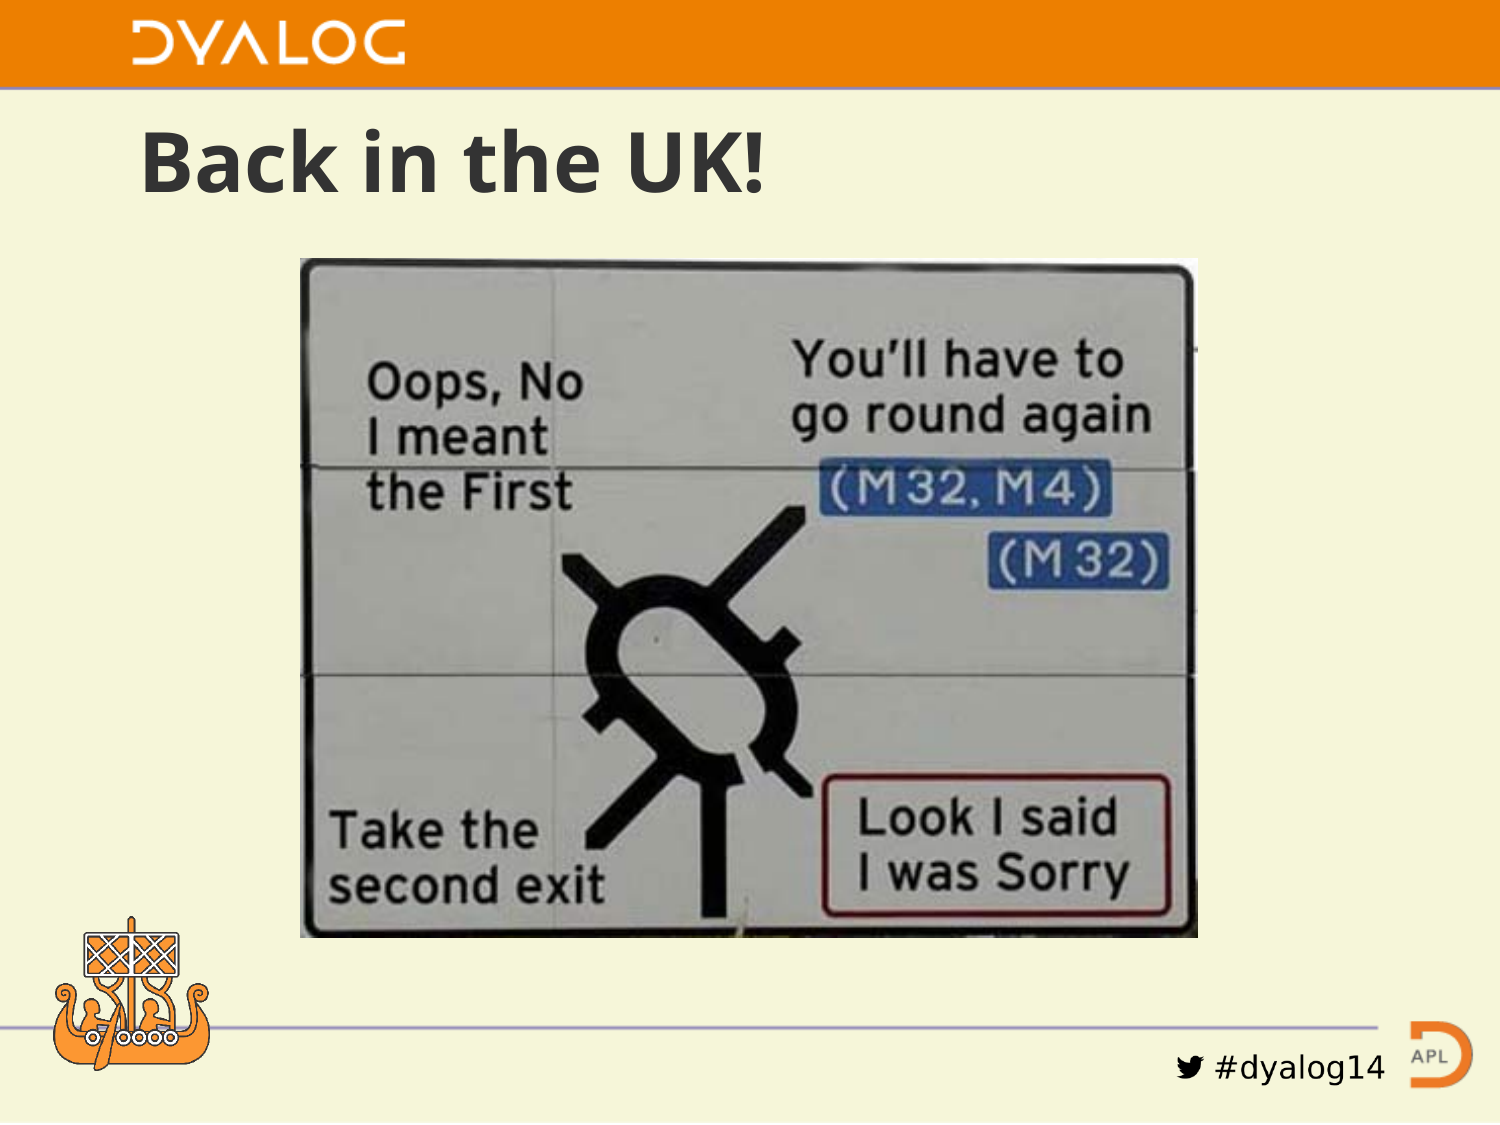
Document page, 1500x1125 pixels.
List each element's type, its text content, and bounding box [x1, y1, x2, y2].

picture [0, 0, 1500, 1123]
title Back in the UK! [123, 101, 1376, 254]
